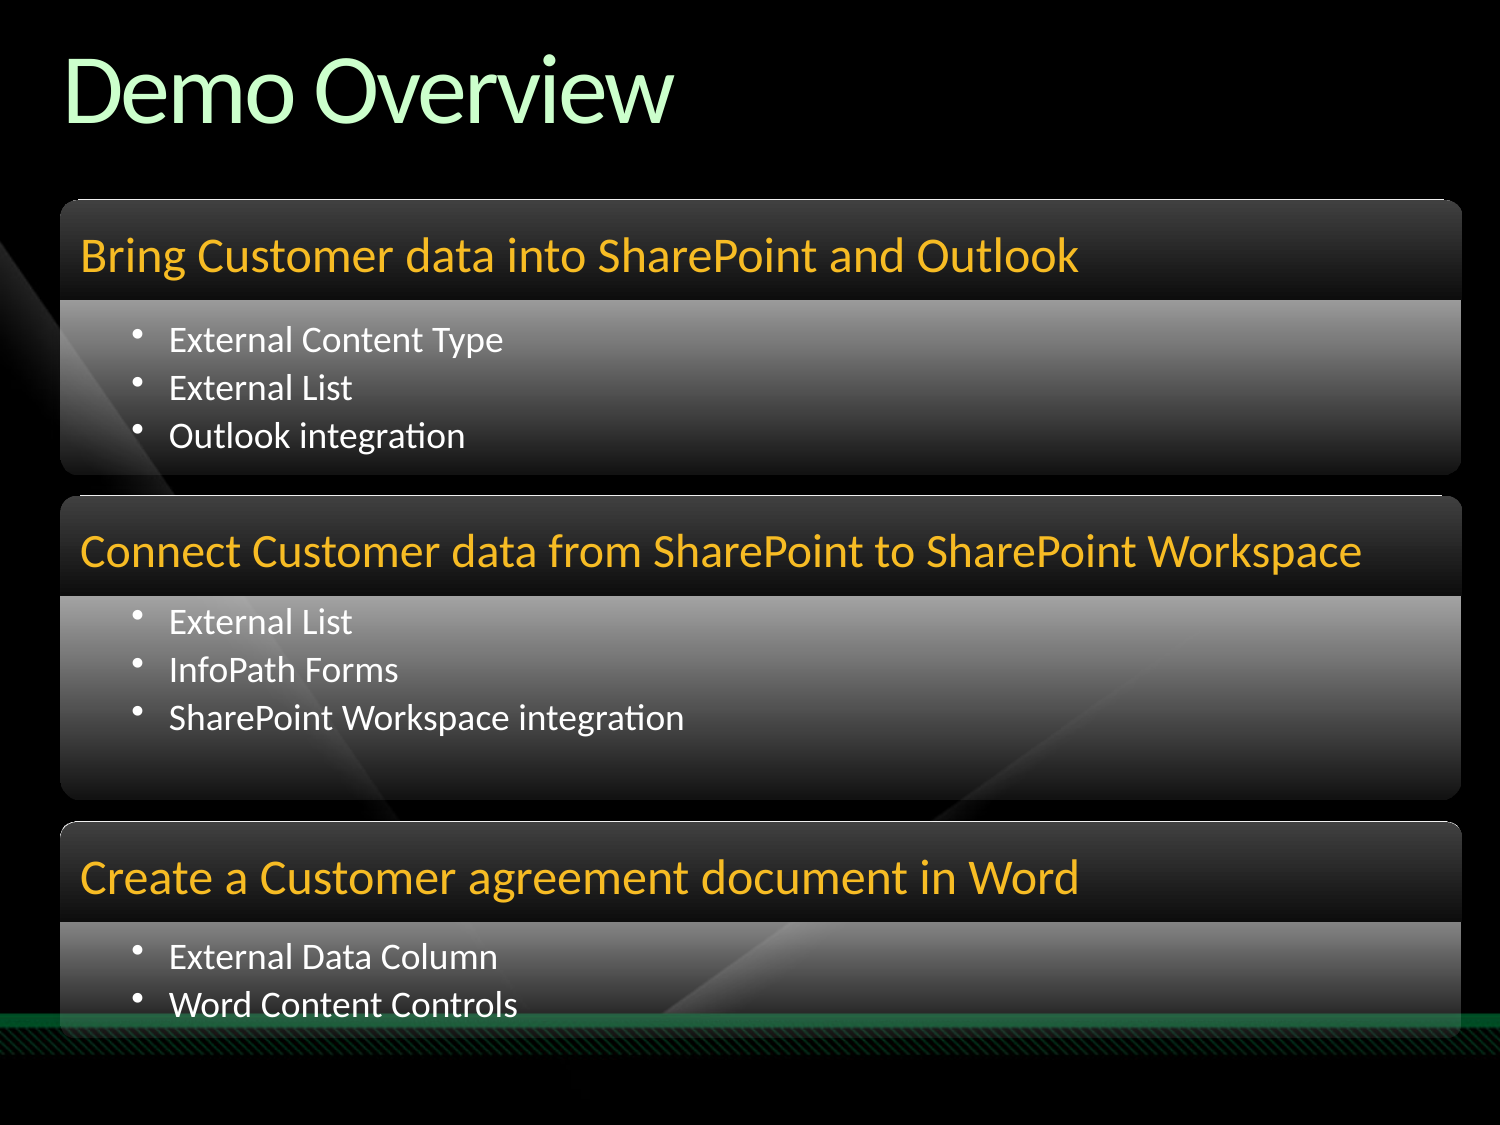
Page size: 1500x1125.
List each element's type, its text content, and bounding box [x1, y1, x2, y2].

title Demo Overview [62, 37, 1438, 147]
picture [0, 0, 1500, 1125]
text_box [60, 498, 1463, 821]
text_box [60, 199, 1463, 488]
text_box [60, 821, 1463, 1056]
